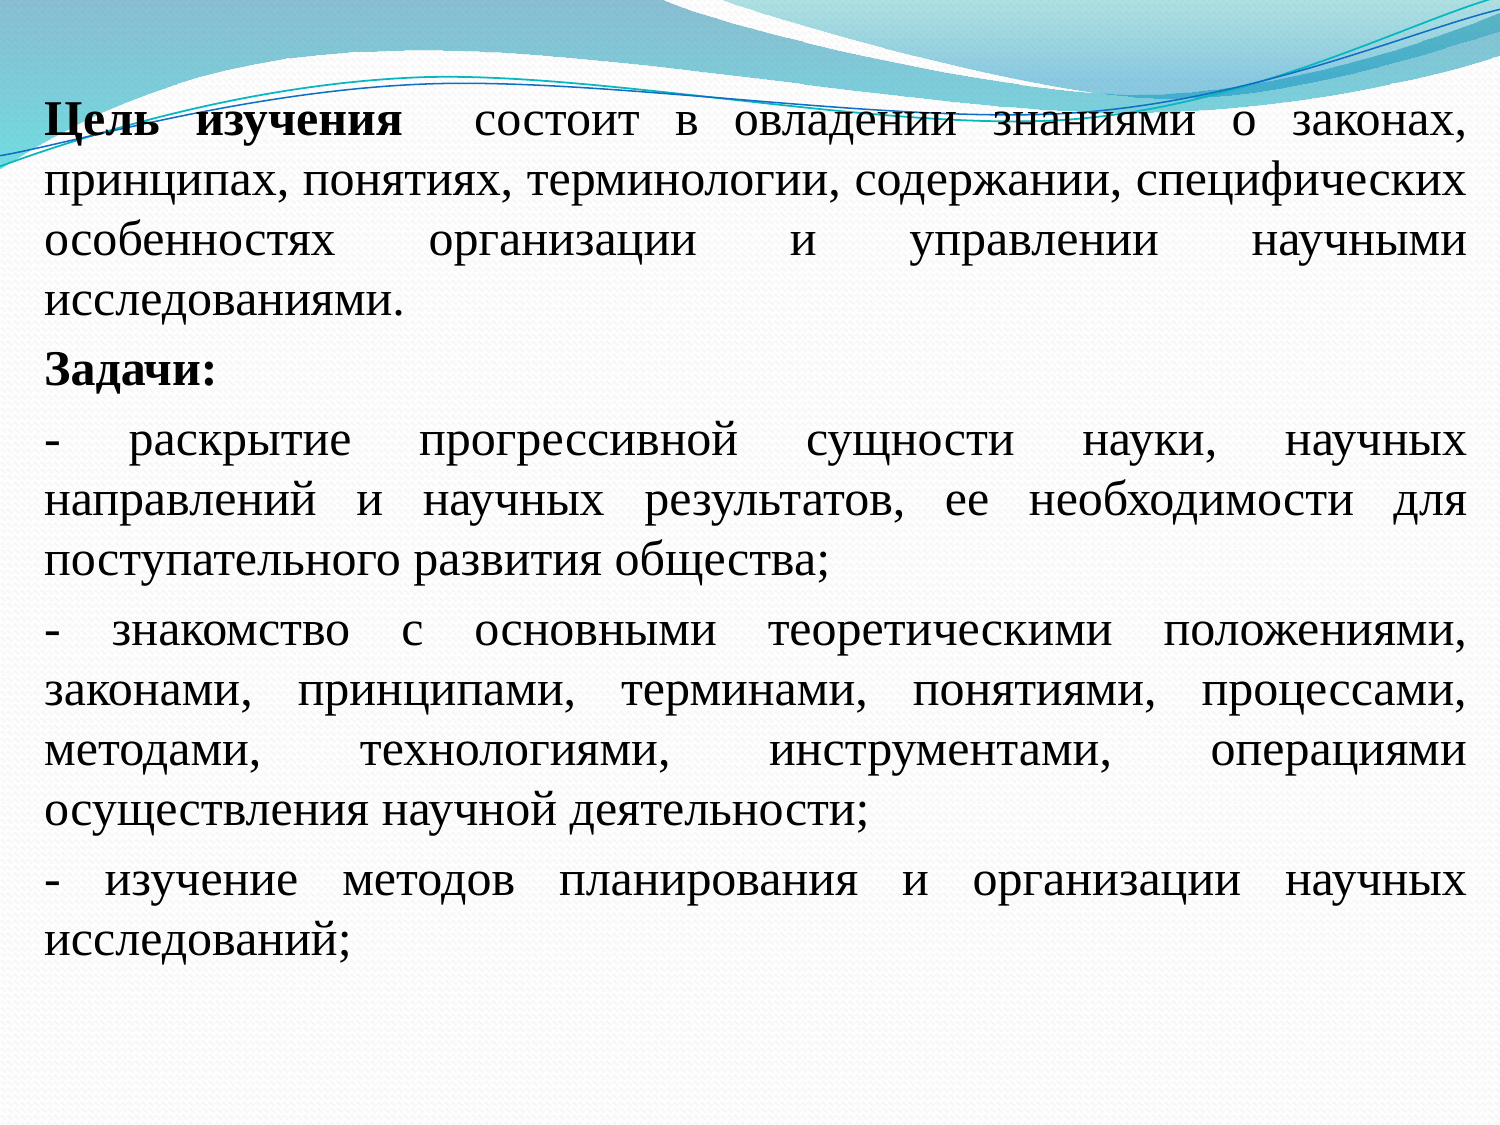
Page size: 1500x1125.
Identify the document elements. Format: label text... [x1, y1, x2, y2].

list Цель изучения состоит в овладении знаниями о законах, принципах, понятиях, терминологии, содержании, специфических особенностях организации и управлении научными исследованиями. Задачи: - раскрытие прогрессивной сущности науки, научных направлений и научных результатов, ее необходимости для поступательного развития общества; - знакомство с основными теоретическими положениями, законами, принципами, терминами, понятиями, процессами, методами, технологиями, инструментами, операциями осуществления научной деятельности; - изучение методов планирования и организации научных исследований; [29, 78, 1483, 1094]
